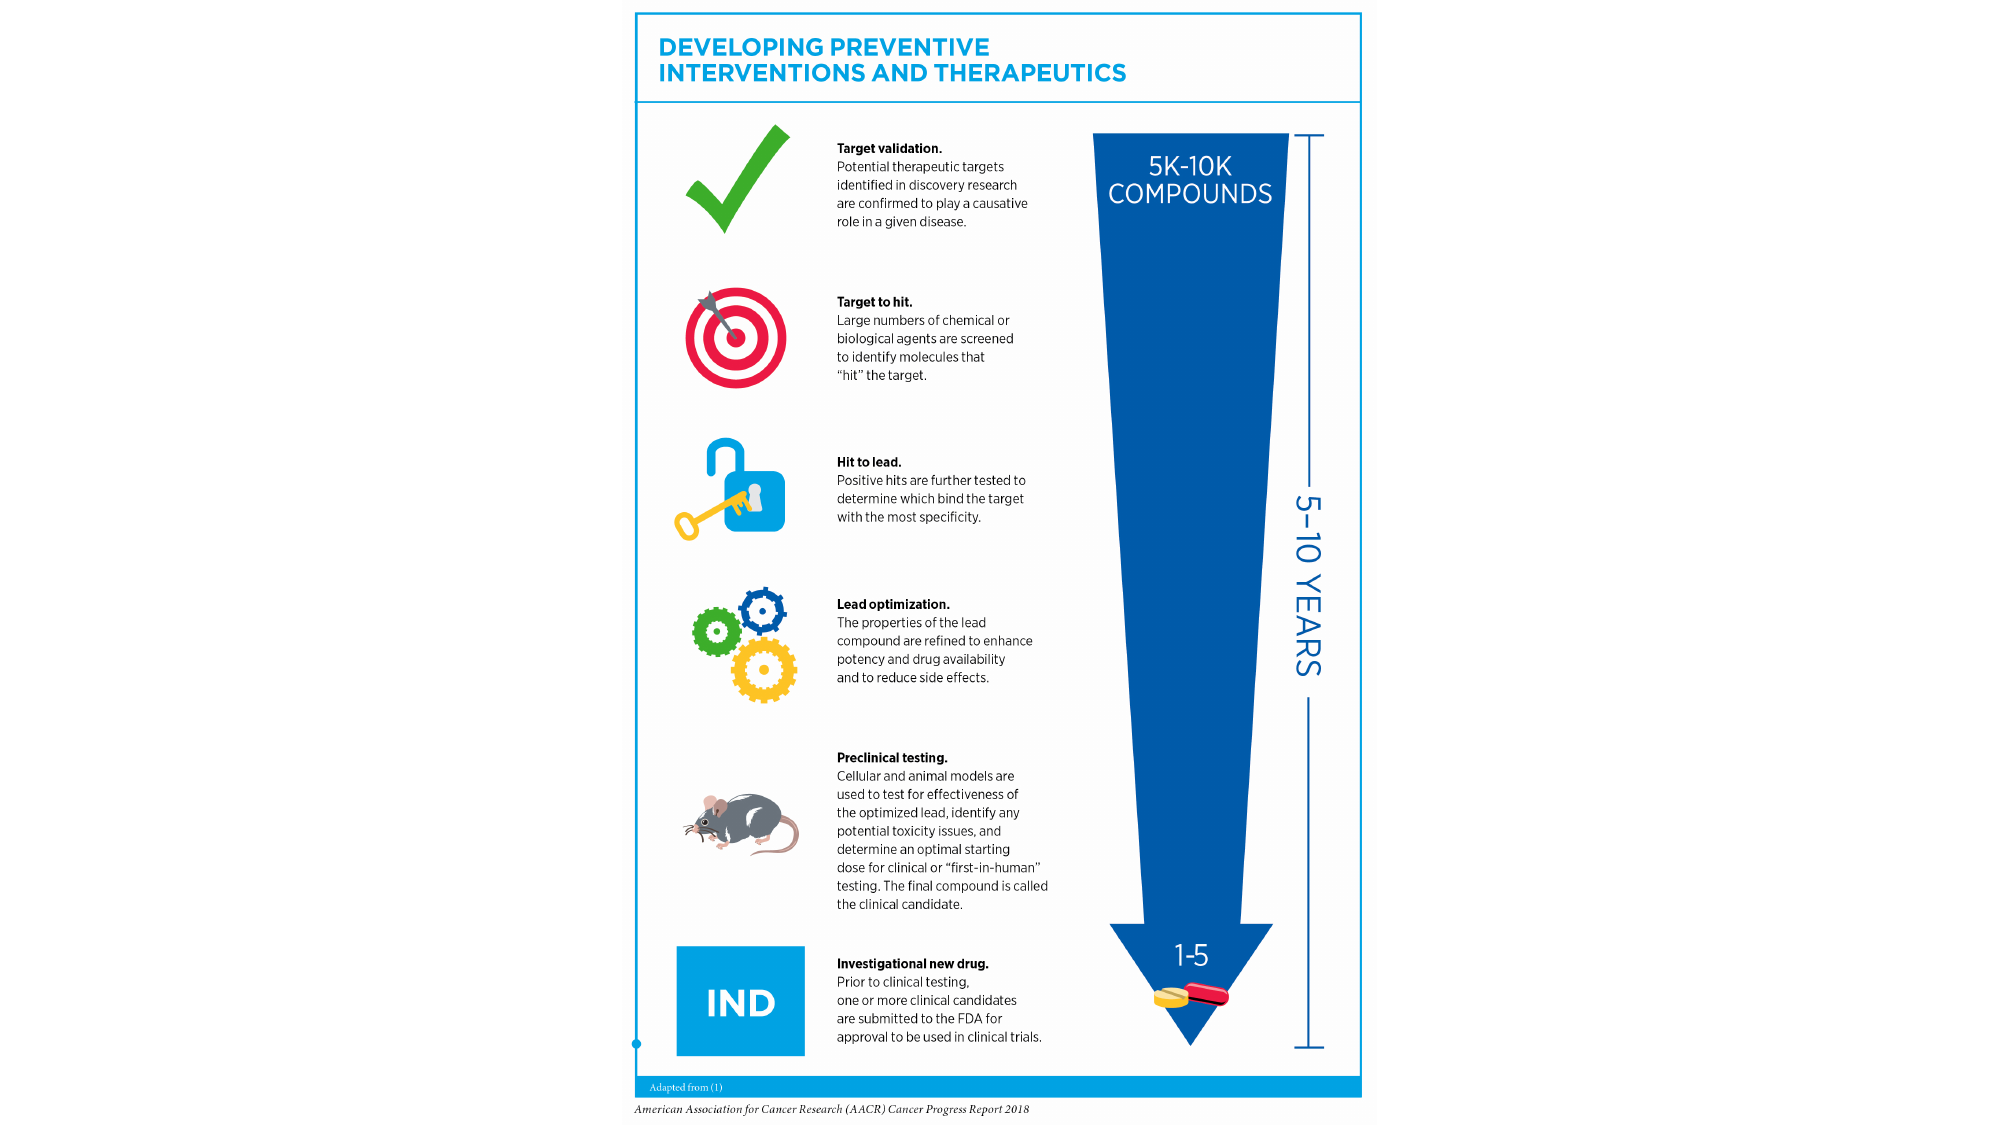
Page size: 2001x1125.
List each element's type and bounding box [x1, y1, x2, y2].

picture [622, 0, 1377, 1125]
